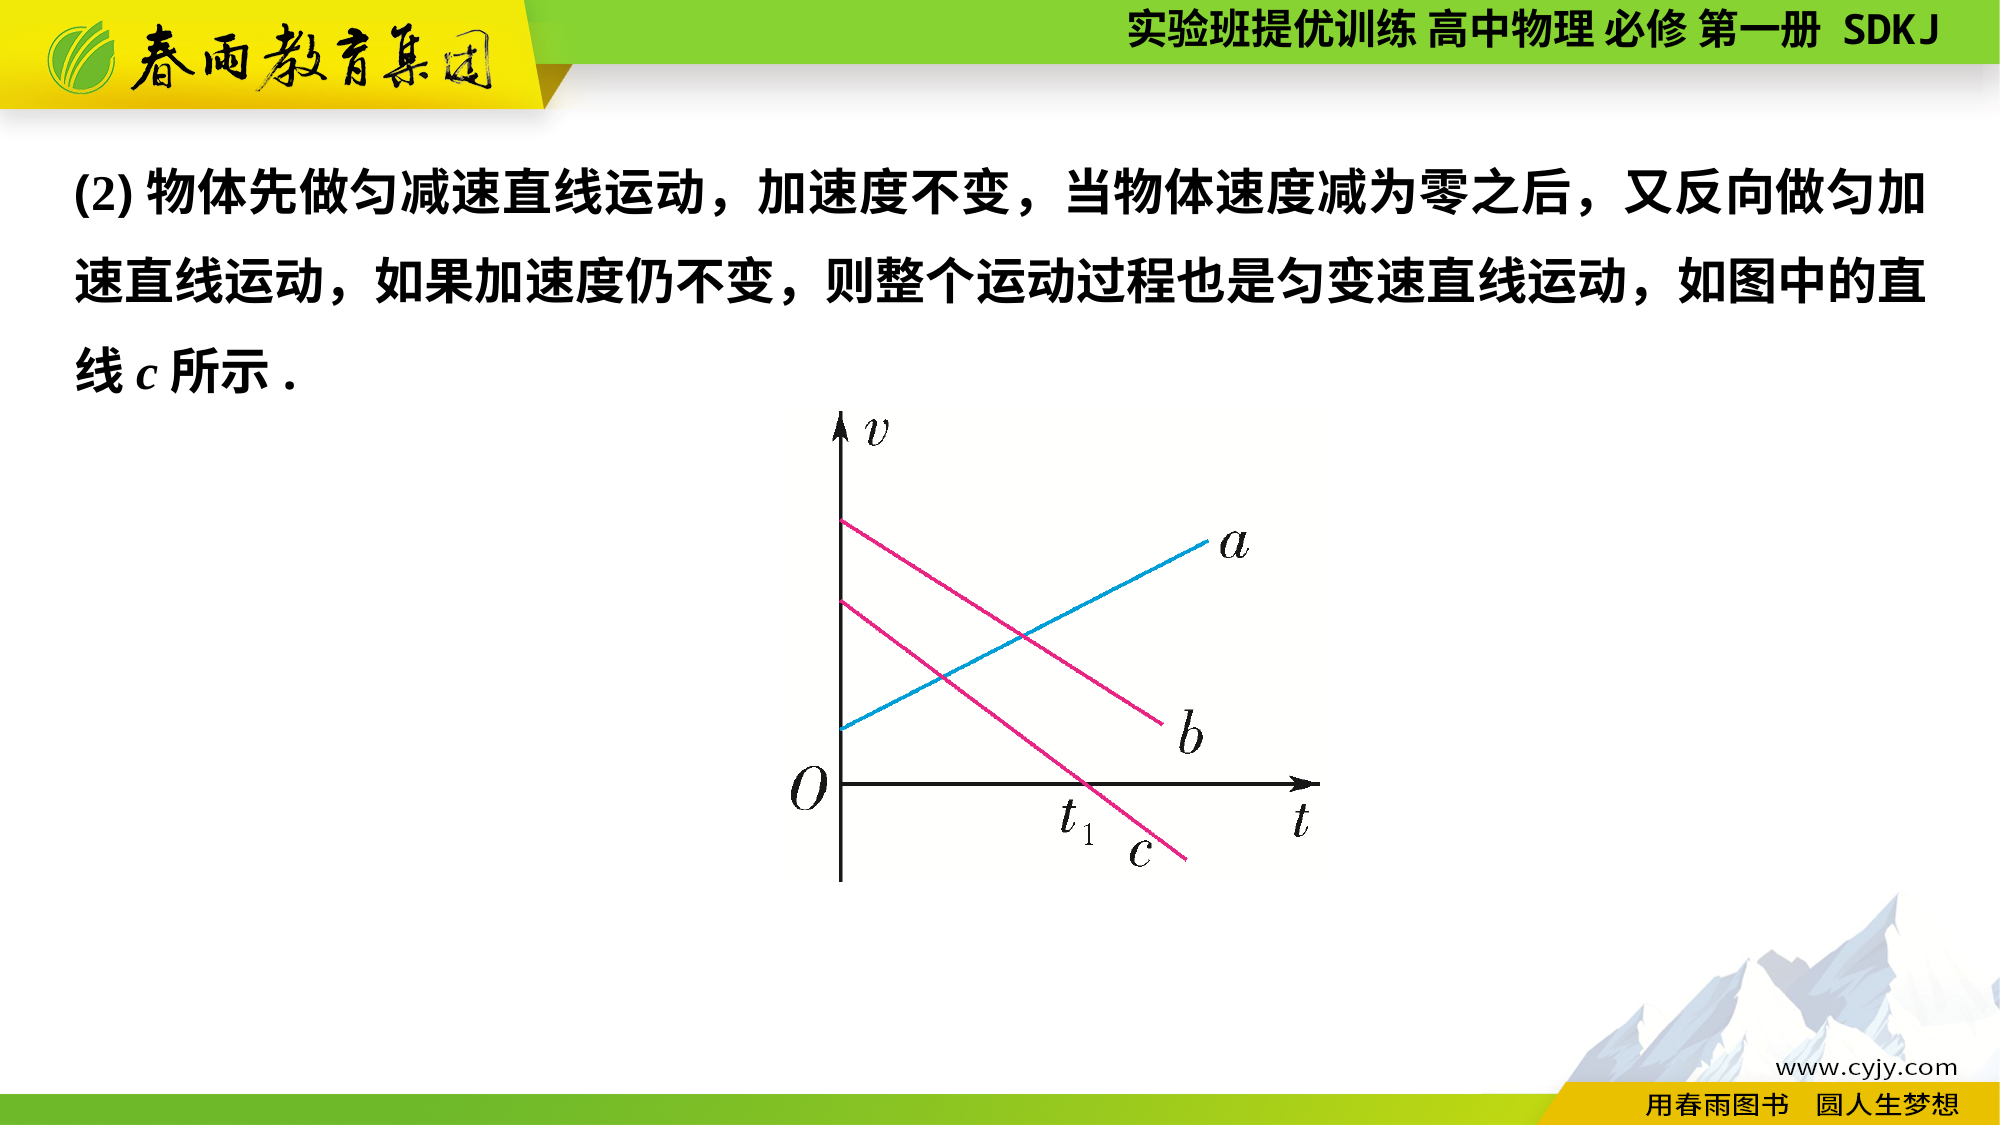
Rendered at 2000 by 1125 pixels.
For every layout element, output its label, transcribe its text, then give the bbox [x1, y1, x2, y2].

picture [0, 0, 2000, 1125]
list (2)物体先做匀减速直线运动，加速度不变，当物体速度减为零之后，又反向做匀加速直线运动，如果加速度仍不变，则整个运动过程也是匀变速直线运动，如图中的直线c所示. [59, 122, 1944, 399]
